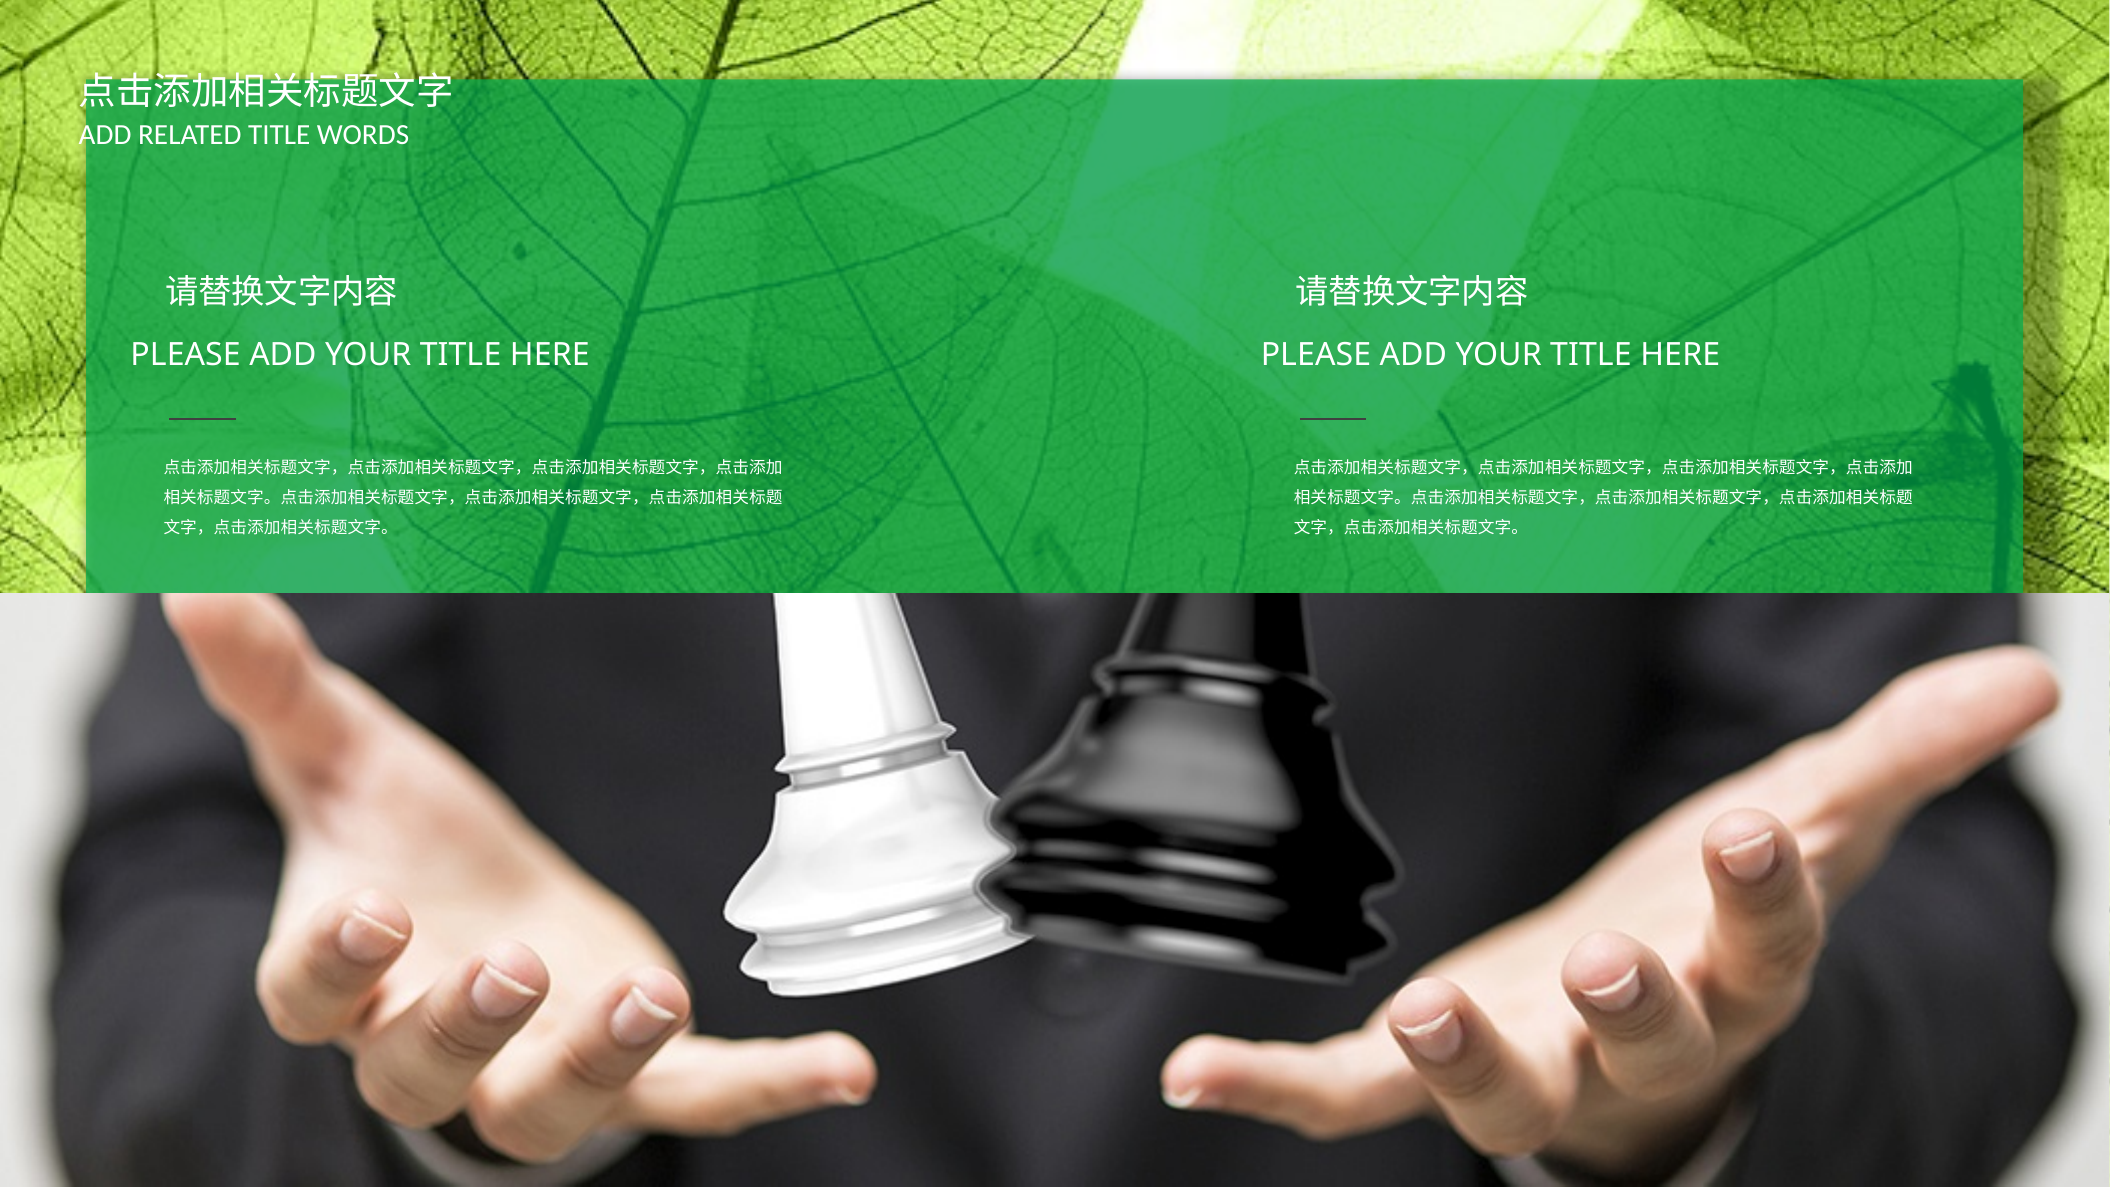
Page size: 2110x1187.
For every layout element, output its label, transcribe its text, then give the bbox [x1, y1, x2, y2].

picture [0, 0, 2110, 592]
text_box 点击添加相关标题文字 [62, 59, 470, 121]
text_box [0, 592, 2110, 1187]
text_box ADD RELATED TITLE WORDS [62, 107, 426, 159]
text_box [148, 262, 799, 546]
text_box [1279, 262, 1929, 546]
